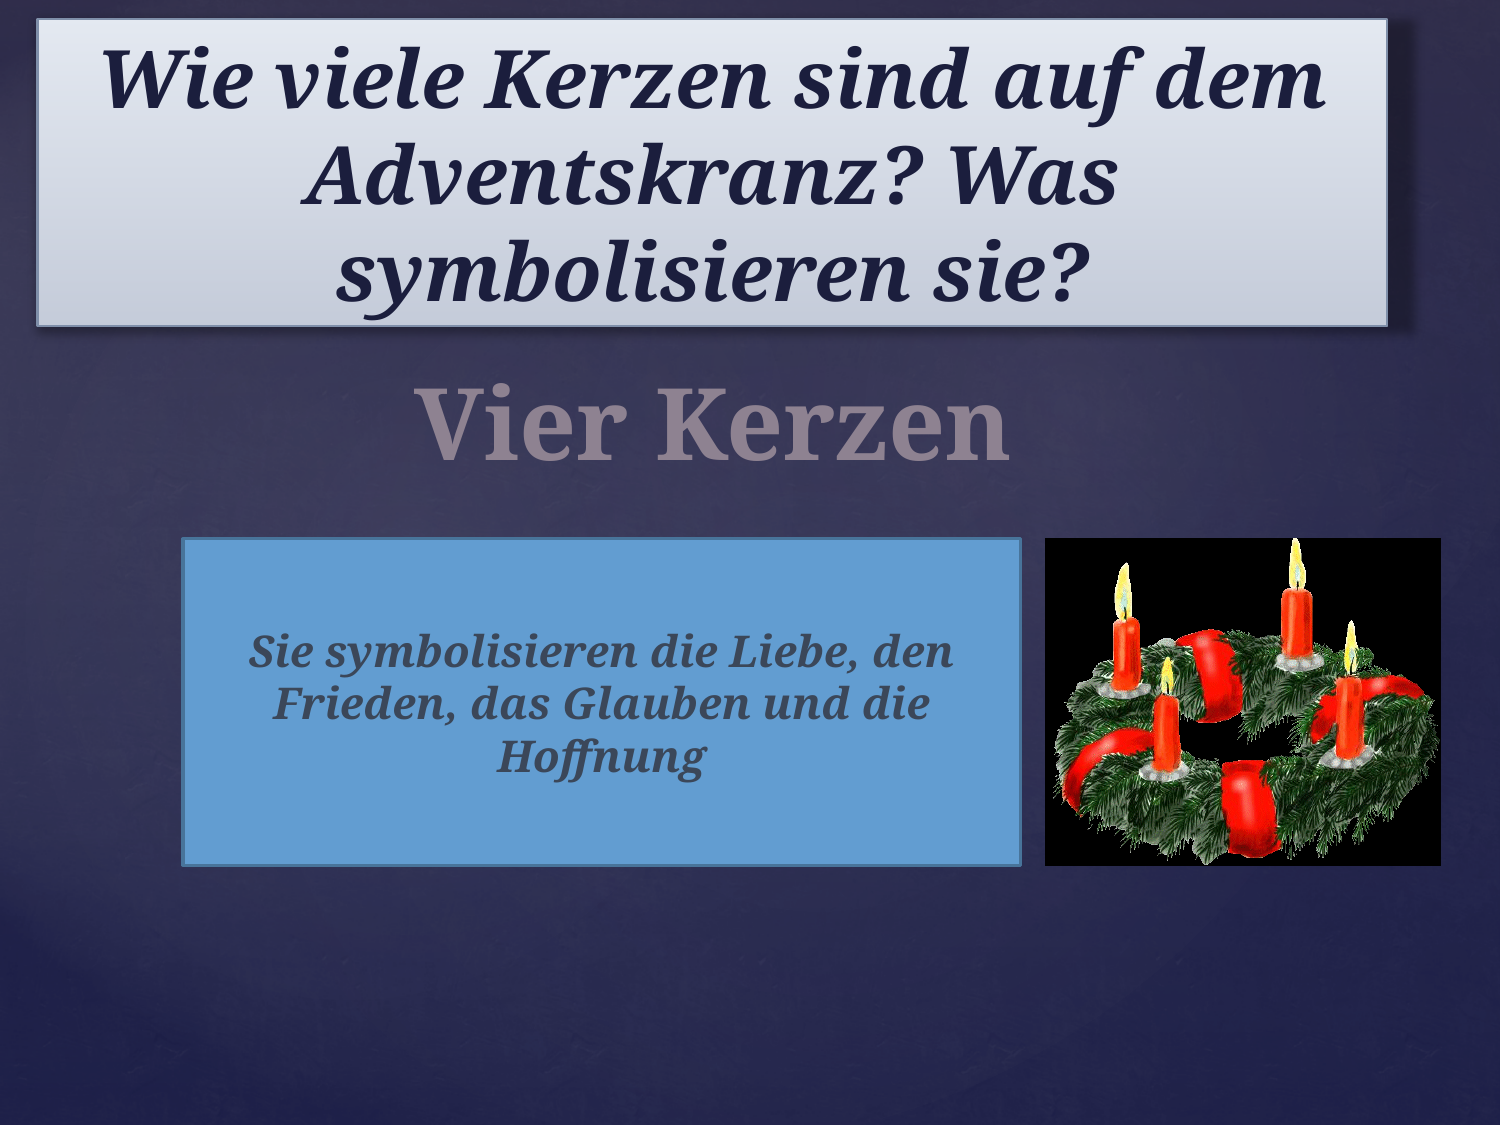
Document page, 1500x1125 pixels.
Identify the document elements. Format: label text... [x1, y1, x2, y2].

list Sie symbolisieren die Liebe, den Frieden, das Glauben und die Hoffnung [181, 537, 1022, 867]
picture [1044, 538, 1441, 866]
list Vier Kerzen [37, 349, 1388, 492]
title Wie viele Kerzen sind auf dem Adventskranz? Was symbolisieren sie? [36, 18, 1388, 327]
